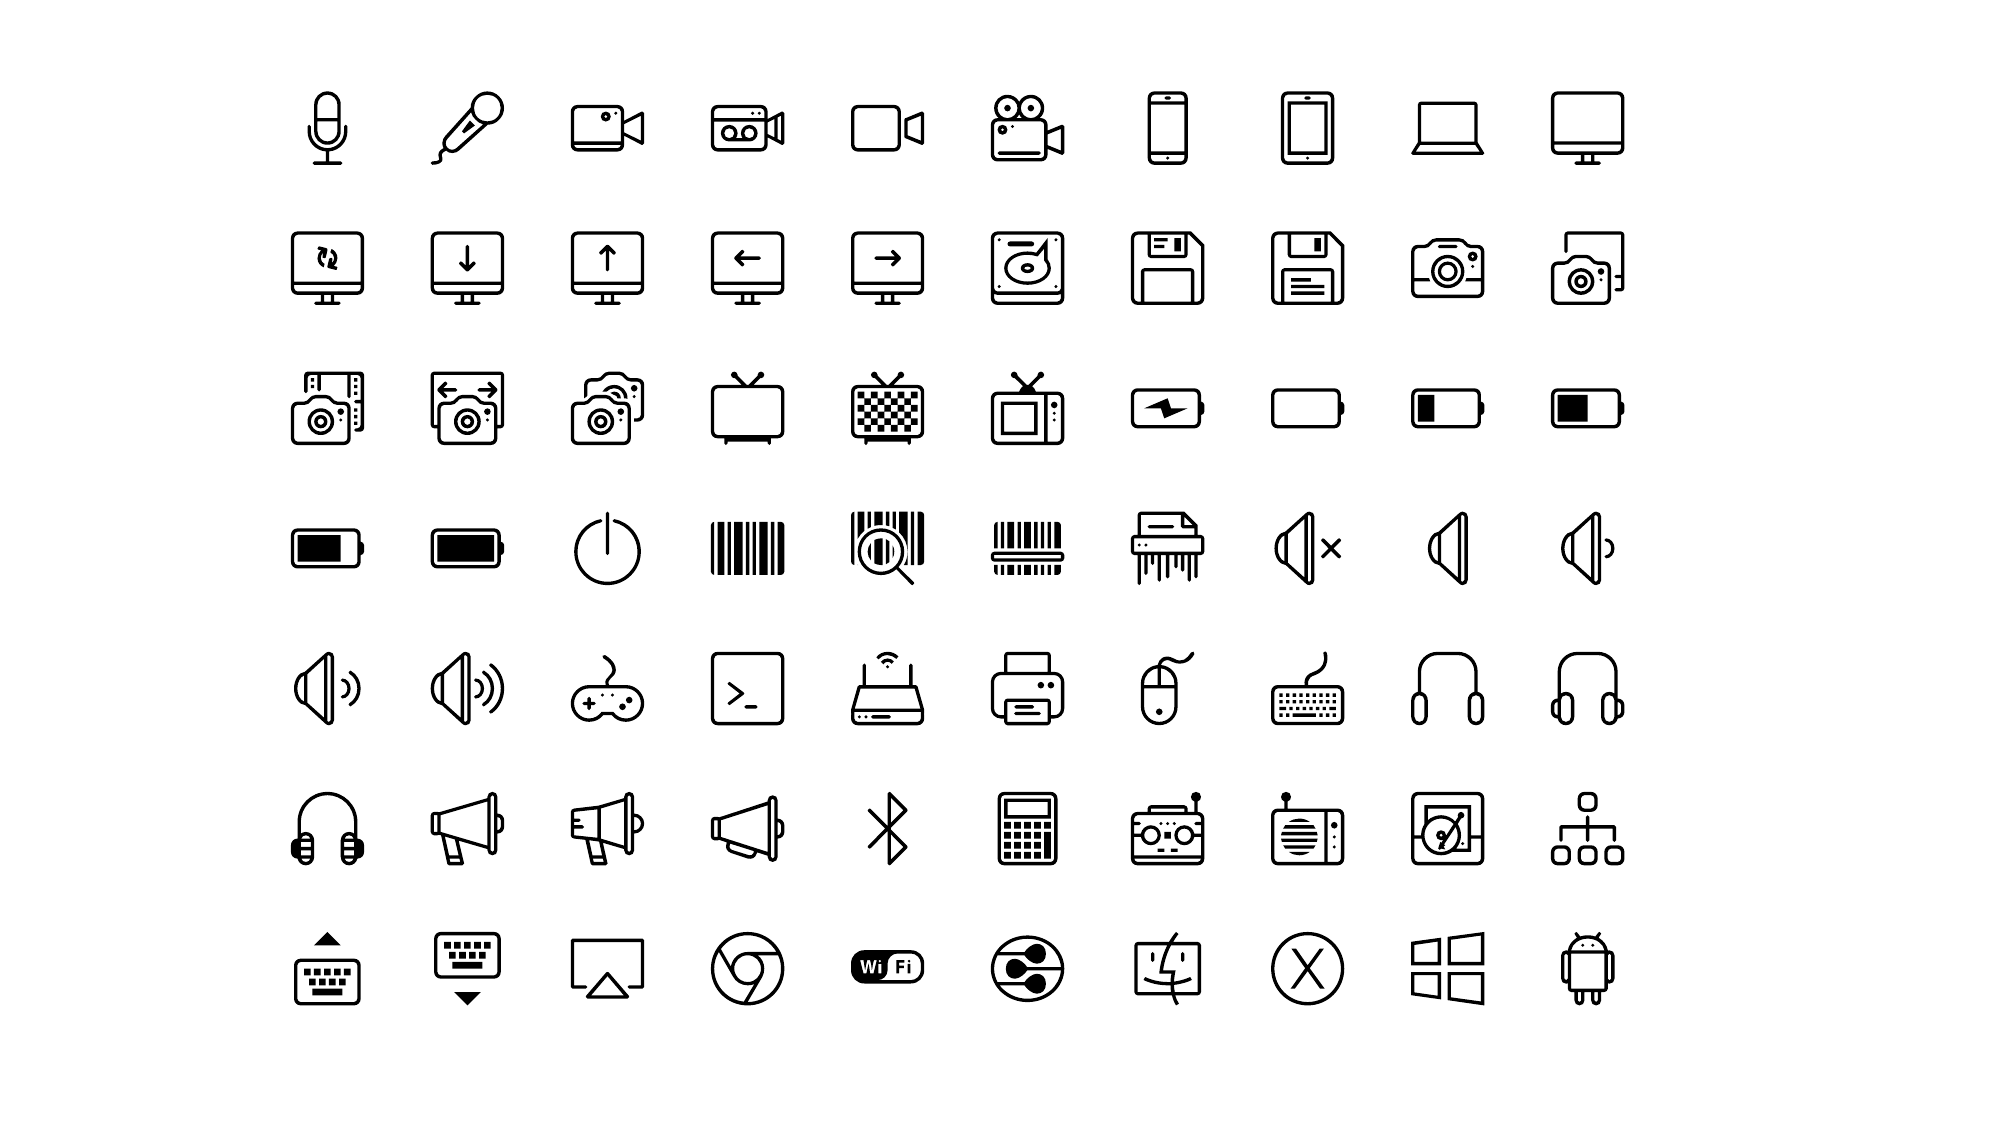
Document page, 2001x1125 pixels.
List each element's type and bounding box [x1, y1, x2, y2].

text_box [340, 678, 351, 699]
text_box [313, 931, 341, 946]
text_box [570, 655, 645, 722]
text_box [1411, 101, 1485, 155]
text_box [1561, 931, 1615, 1006]
text_box [910, 511, 915, 566]
text_box [1550, 254, 1612, 305]
text_box [851, 950, 925, 984]
text_box [1271, 388, 1345, 429]
text_box [1007, 564, 1015, 575]
text_box [1271, 931, 1345, 1006]
text_box [1604, 845, 1625, 866]
text_box [1000, 521, 1005, 549]
text_box [851, 663, 925, 726]
text_box [489, 663, 505, 714]
text_box [1047, 521, 1051, 549]
text_box [1040, 564, 1045, 575]
text_box [1271, 791, 1345, 866]
text_box [290, 231, 365, 305]
text_box [1550, 845, 1571, 866]
text_box [851, 104, 901, 152]
text_box [1047, 564, 1051, 575]
text_box [1411, 388, 1485, 429]
text_box [482, 670, 495, 707]
text_box [1130, 791, 1205, 866]
text_box [1559, 815, 1617, 842]
text_box [1321, 538, 1342, 559]
text_box [430, 91, 505, 165]
text_box [1040, 521, 1045, 549]
text_box [990, 651, 1065, 726]
text_box [1550, 388, 1625, 429]
text_box [430, 528, 505, 569]
text_box [294, 958, 361, 1006]
text_box [1017, 564, 1021, 575]
text_box [1000, 564, 1005, 575]
text_box [867, 791, 908, 866]
text_box [1411, 937, 1442, 966]
text_box [734, 521, 743, 575]
text_box [294, 651, 335, 726]
text_box [430, 231, 505, 305]
text_box [857, 528, 915, 586]
text_box [1130, 511, 1205, 586]
text_box [880, 658, 894, 665]
text_box [710, 521, 715, 575]
text_box [851, 511, 855, 566]
text_box [430, 651, 471, 726]
text_box [885, 511, 890, 527]
text_box [290, 528, 365, 569]
text_box [851, 371, 925, 446]
text_box [1280, 91, 1335, 165]
text_box [1411, 651, 1485, 726]
text_box [710, 651, 785, 726]
text_box [570, 394, 631, 446]
text_box [874, 511, 883, 526]
text_box [867, 511, 871, 529]
text_box [876, 651, 899, 660]
text_box [1561, 511, 1602, 586]
text_box [1411, 238, 1485, 299]
text_box [1034, 521, 1038, 549]
text_box [1577, 791, 1598, 812]
text_box [899, 511, 908, 566]
text_box [1054, 521, 1061, 549]
text_box [430, 371, 505, 446]
text_box [307, 124, 348, 165]
text_box [710, 795, 785, 862]
text_box [570, 231, 645, 305]
text_box [1577, 845, 1598, 866]
text_box [777, 521, 785, 575]
text_box [570, 938, 645, 989]
text_box [585, 971, 630, 999]
text_box [917, 511, 925, 566]
text_box [1140, 651, 1195, 726]
text_box [1271, 651, 1345, 726]
text_box [857, 511, 865, 539]
text_box [314, 91, 341, 145]
text_box [990, 551, 1065, 562]
text_box [759, 521, 768, 575]
text_box [904, 111, 925, 145]
text_box [574, 519, 641, 586]
text_box [1134, 931, 1202, 1006]
text_box [990, 231, 1065, 305]
text_box [1130, 388, 1205, 429]
text_box [290, 791, 365, 866]
text_box [990, 371, 1065, 446]
text_box [990, 94, 1065, 162]
text_box [1564, 231, 1625, 292]
text_box [752, 521, 756, 575]
text_box [1054, 564, 1061, 575]
text_box [1024, 521, 1031, 549]
text_box [717, 521, 725, 575]
text_box [892, 511, 896, 530]
text_box [990, 935, 1065, 1003]
text_box [745, 521, 750, 575]
text_box [1604, 538, 1615, 559]
text_box [570, 791, 645, 866]
text_box [1147, 91, 1188, 165]
text_box [304, 371, 365, 432]
text_box [1271, 231, 1345, 305]
text_box [710, 231, 785, 305]
text_box [1550, 91, 1625, 165]
text_box [1017, 521, 1021, 549]
text_box [770, 521, 775, 575]
text_box [1007, 521, 1015, 549]
text_box [584, 371, 645, 422]
text_box [727, 521, 731, 575]
text_box [1034, 564, 1038, 575]
text_box [1411, 791, 1485, 866]
text_box [434, 931, 501, 979]
text_box [1447, 931, 1485, 966]
text_box [851, 231, 925, 305]
text_box [348, 670, 361, 707]
text_box [605, 511, 610, 556]
text_box [570, 104, 645, 152]
text_box [994, 521, 998, 549]
text_box [1550, 651, 1625, 726]
text_box [1024, 564, 1031, 575]
text_box [1447, 972, 1485, 1006]
text_box [1274, 511, 1315, 586]
text_box [454, 992, 481, 1006]
text_box [710, 104, 785, 152]
text_box [710, 931, 785, 1006]
text_box [997, 791, 1058, 866]
text_box [430, 791, 505, 866]
text_box [1130, 231, 1205, 305]
text_box [1427, 511, 1468, 586]
text_box [474, 678, 485, 699]
text_box [710, 371, 785, 446]
text_box [1411, 972, 1442, 1000]
text_box [290, 394, 351, 446]
text_box [994, 564, 998, 575]
